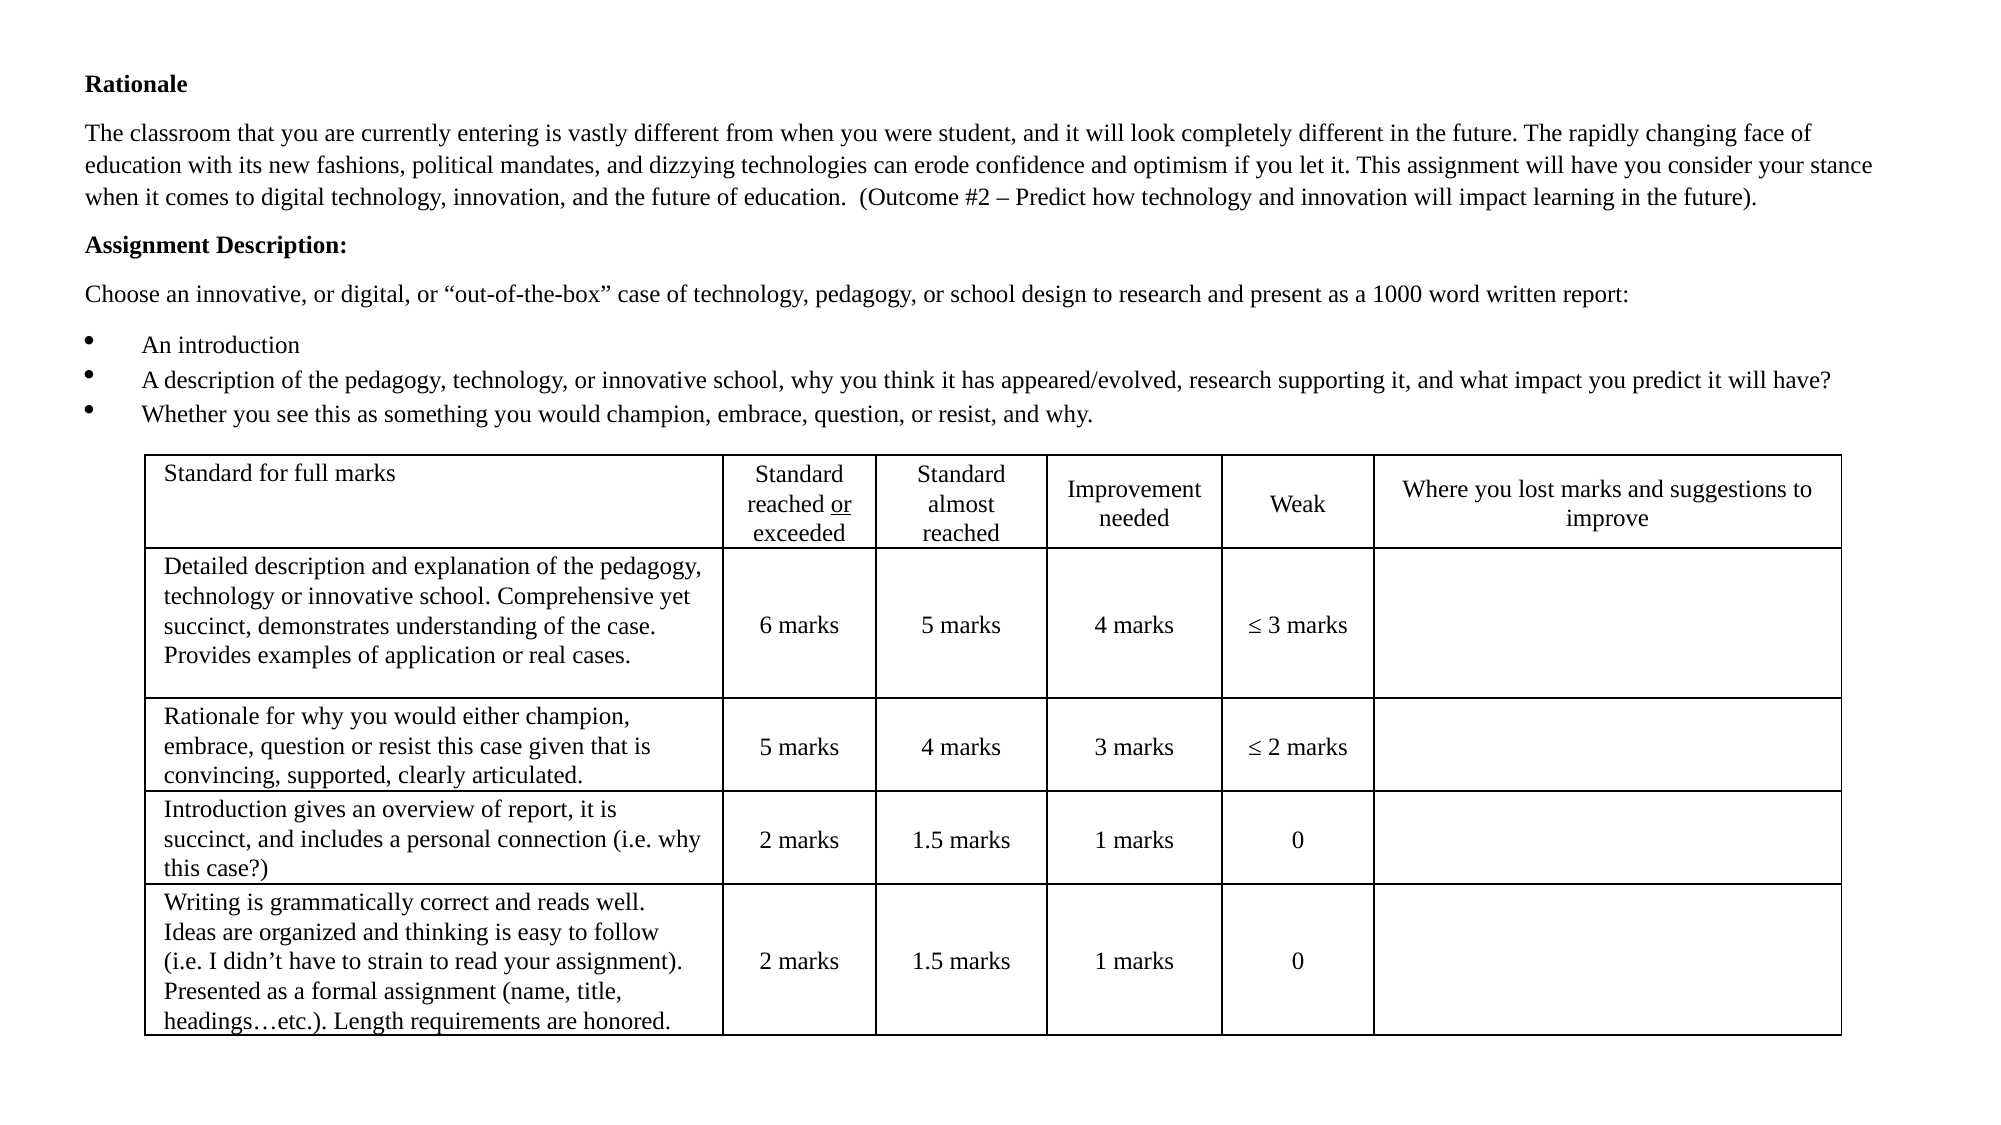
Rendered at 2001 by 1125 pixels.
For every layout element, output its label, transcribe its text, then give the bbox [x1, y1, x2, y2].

table_cell 0 [1223, 885, 1373, 1034]
table_cell [1375, 549, 1841, 697]
table_cell 2 marks [724, 792, 875, 883]
table_header Standard for full marks [146, 456, 722, 547]
table_cell 4 marks [877, 699, 1046, 790]
table_header Where you lost marks and suggestions to improve [1375, 456, 1841, 547]
table_cell Writing is grammatically correct and reads well. Ideas are organized and thinking is easy to follow (i.e. I didn’t have to strain to read your assignment). Presented as a formal assignment (name, title, headings…etc.). Length requirements are honored. [146, 885, 722, 1034]
table_cell 1 marks [1048, 792, 1221, 883]
table_cell [1375, 792, 1841, 883]
table_header Standard reached or exceeded [724, 456, 875, 547]
table_cell 1.5 marks [877, 885, 1046, 1034]
table_header Standard almost reached [877, 456, 1046, 547]
table_cell Detailed description and explanation of the pedagogy, technology or innovative school. Comprehensive yet succinct, demonstrates understanding of the case. Provides examples of application or real cases. [146, 549, 722, 697]
table_header Improvement needed [1048, 456, 1221, 547]
table_cell 0 [1223, 792, 1373, 883]
table_cell 5 marks [724, 699, 875, 790]
table_cell 6 marks [724, 549, 875, 697]
table_cell [1375, 885, 1841, 1034]
table_cell Rationale for why you would either champion, embrace, question or resist this case given that is convincing, supported, clearly articulated. [146, 699, 722, 790]
table_cell ≤ 3 marks [1223, 549, 1373, 697]
table_cell 1.5 marks [877, 792, 1046, 883]
table_cell Introduction gives an overview of report, it is succinct, and includes a personal connection (i.e. why this case?) [146, 792, 722, 883]
table_cell 5 marks [877, 549, 1046, 697]
table_cell 1 marks [1048, 885, 1221, 1034]
text_box Rationale The classroom that you are currently entering is vastly different from when you were student, and it will look completely different in the future. The rapidly changing face of education with its new fashions, political mandates, and dizzying technologies can erode confidence and optimism if you let it. This assignment will have you consider your stance when it comes to digital technology, innovation, and the future of education. (Outcome #2 – Predict how technology and innovation will impact learning in the future). Assignment Description: Choose an innovative, or digital, or “out-of-the-box” case of technology, pedagogy, or school design to research and present as a 1000 word written report: An introduction A description of the pedagogy, technology, or innovative school, why you think it has appeared/evolved, research supporting it, and what impact you predict it will have? Whether you see this as something you would champion, embrace, question, or resist, and why. [70, 58, 1917, 435]
table_cell ≤ 2 marks [1223, 699, 1373, 790]
table_header Weak [1223, 456, 1373, 547]
table_cell 4 marks [1048, 549, 1221, 697]
table_cell 2 marks [724, 885, 875, 1034]
table_cell 3 marks [1048, 699, 1221, 790]
table_cell [1375, 699, 1841, 790]
